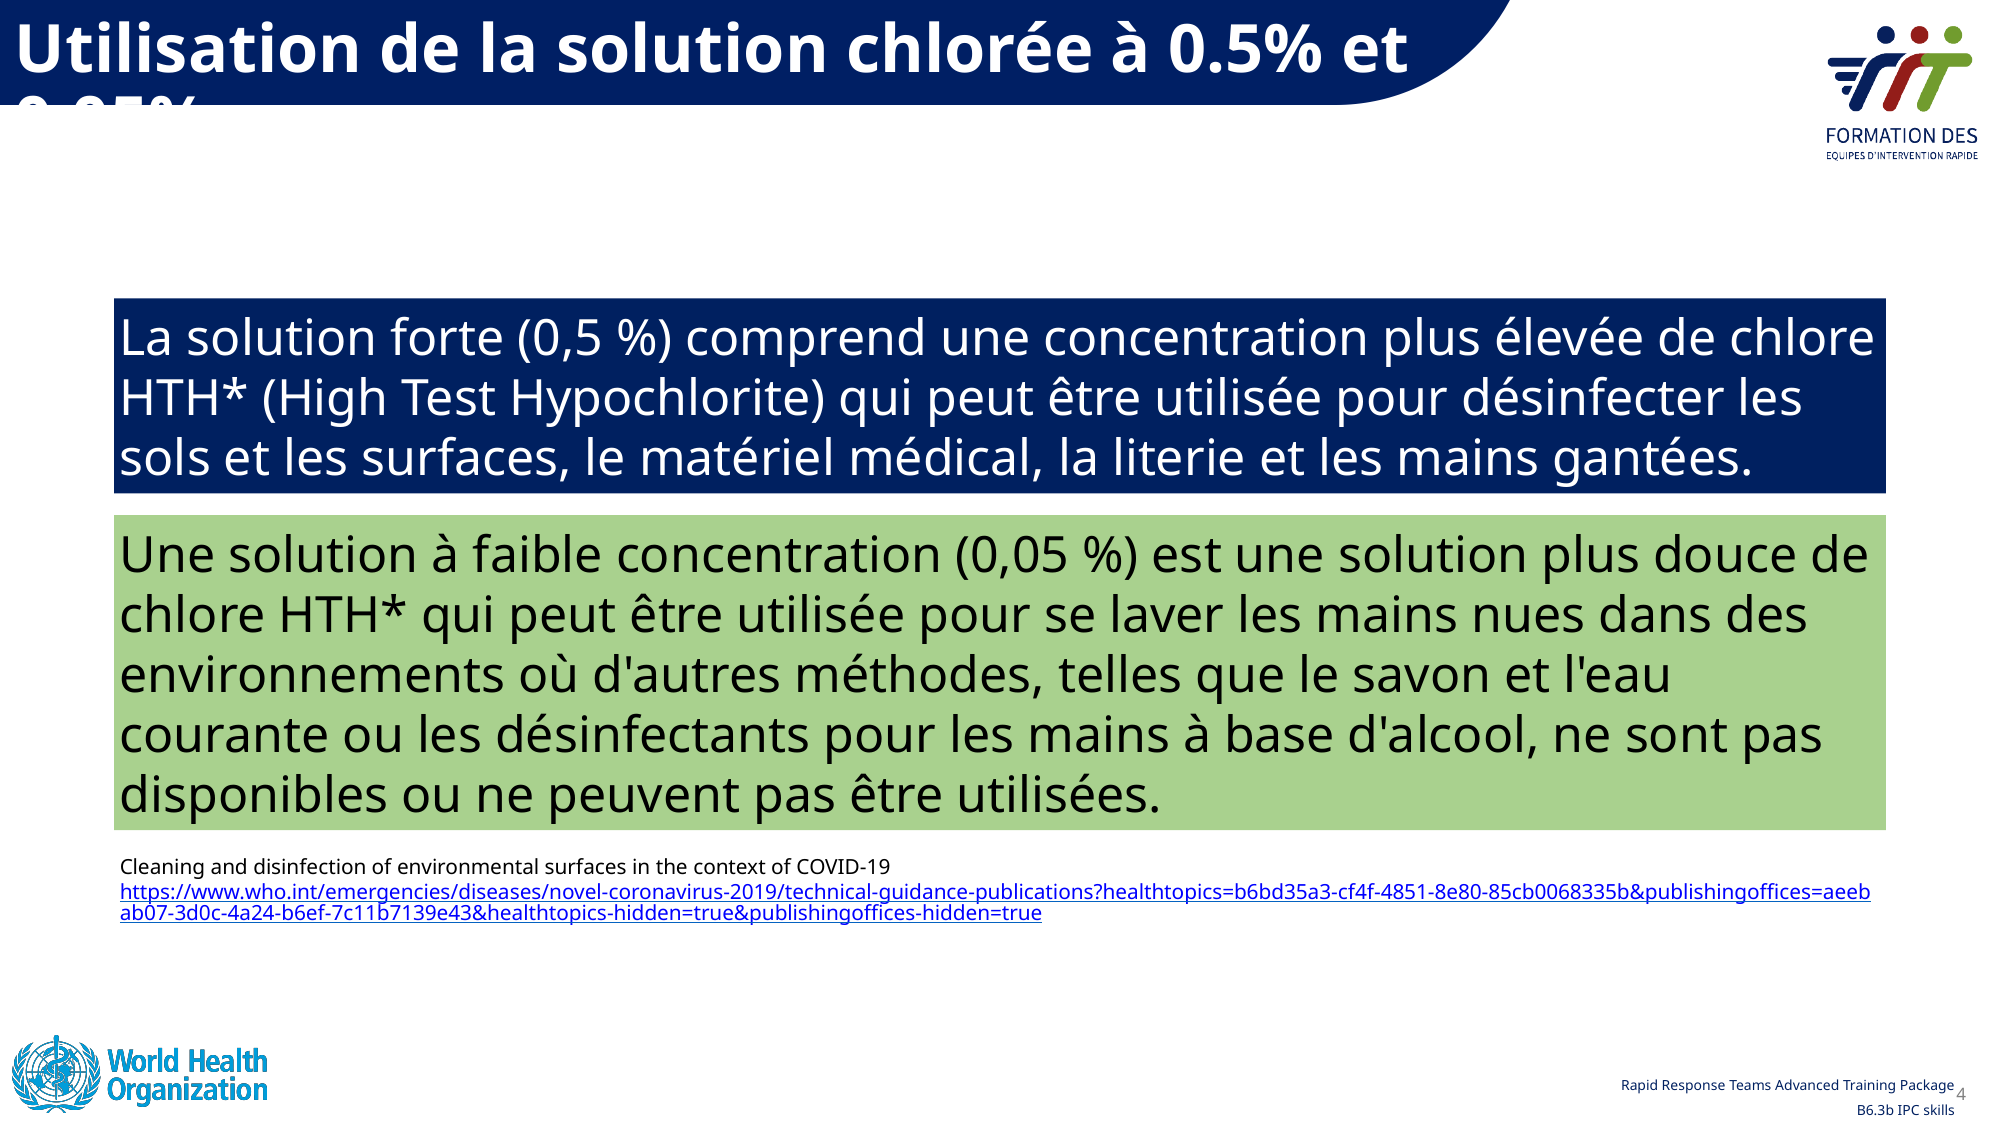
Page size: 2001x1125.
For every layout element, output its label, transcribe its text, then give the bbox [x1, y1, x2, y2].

picture [71, 1053, 90, 1091]
picture [36, 1088, 78, 1105]
text_box Cleaning and disinfection of environmental surfaces in the context of COVID-19 https://www.who.int/emergencies/diseases/novel-coronavirus-2019/technical-guidance-publications?healthtopics=b6bd35a3-cf4f-4851-8e80-85cb0068335b&publishingoffices=aeebab07-3d0c-4a24-b6ef-7c11b7139e43&healthtopics-hidden=true&publishingoffices-hidden=true [114, 846, 1886, 914]
picture [34, 1054, 43, 1078]
picture [12, 1035, 54, 1068]
picture [59, 1035, 267, 1113]
text_box La solution forte (0,5 %) comprend une concentration plus élevée de chlore HTH* (High Test Hypochlorite) qui peut être utilisée pour désinfecter les sols et les surfaces, le matériel médical, la literie et les mains gantées. [114, 298, 1886, 494]
picture [50, 1108, 62, 1113]
picture [1826, 25, 1978, 161]
text_box Utilisation de la solution chlorée à 0.5% et 0.05% [0, 7, 1532, 87]
picture [30, 1083, 37, 1091]
picture [22, 1062, 26, 1077]
text_box Une solution à faible concentration (0,05 %) est une solution plus douce de chlore HTH* qui peut être utilisée pour se laver les mains nues dans des environnements où d'autres méthodes, telles que le savon et l'eau courante ou les désinfectants pour les mains à base d'alcool, ne sont pas disponibles ou ne peuvent pas être utilisées. [114, 515, 1886, 831]
picture [0, 0, 1533, 105]
picture [12, 1083, 48, 1113]
picture [46, 1056, 54, 1062]
picture [40, 1062, 47, 1070]
picture [24, 1054, 36, 1087]
